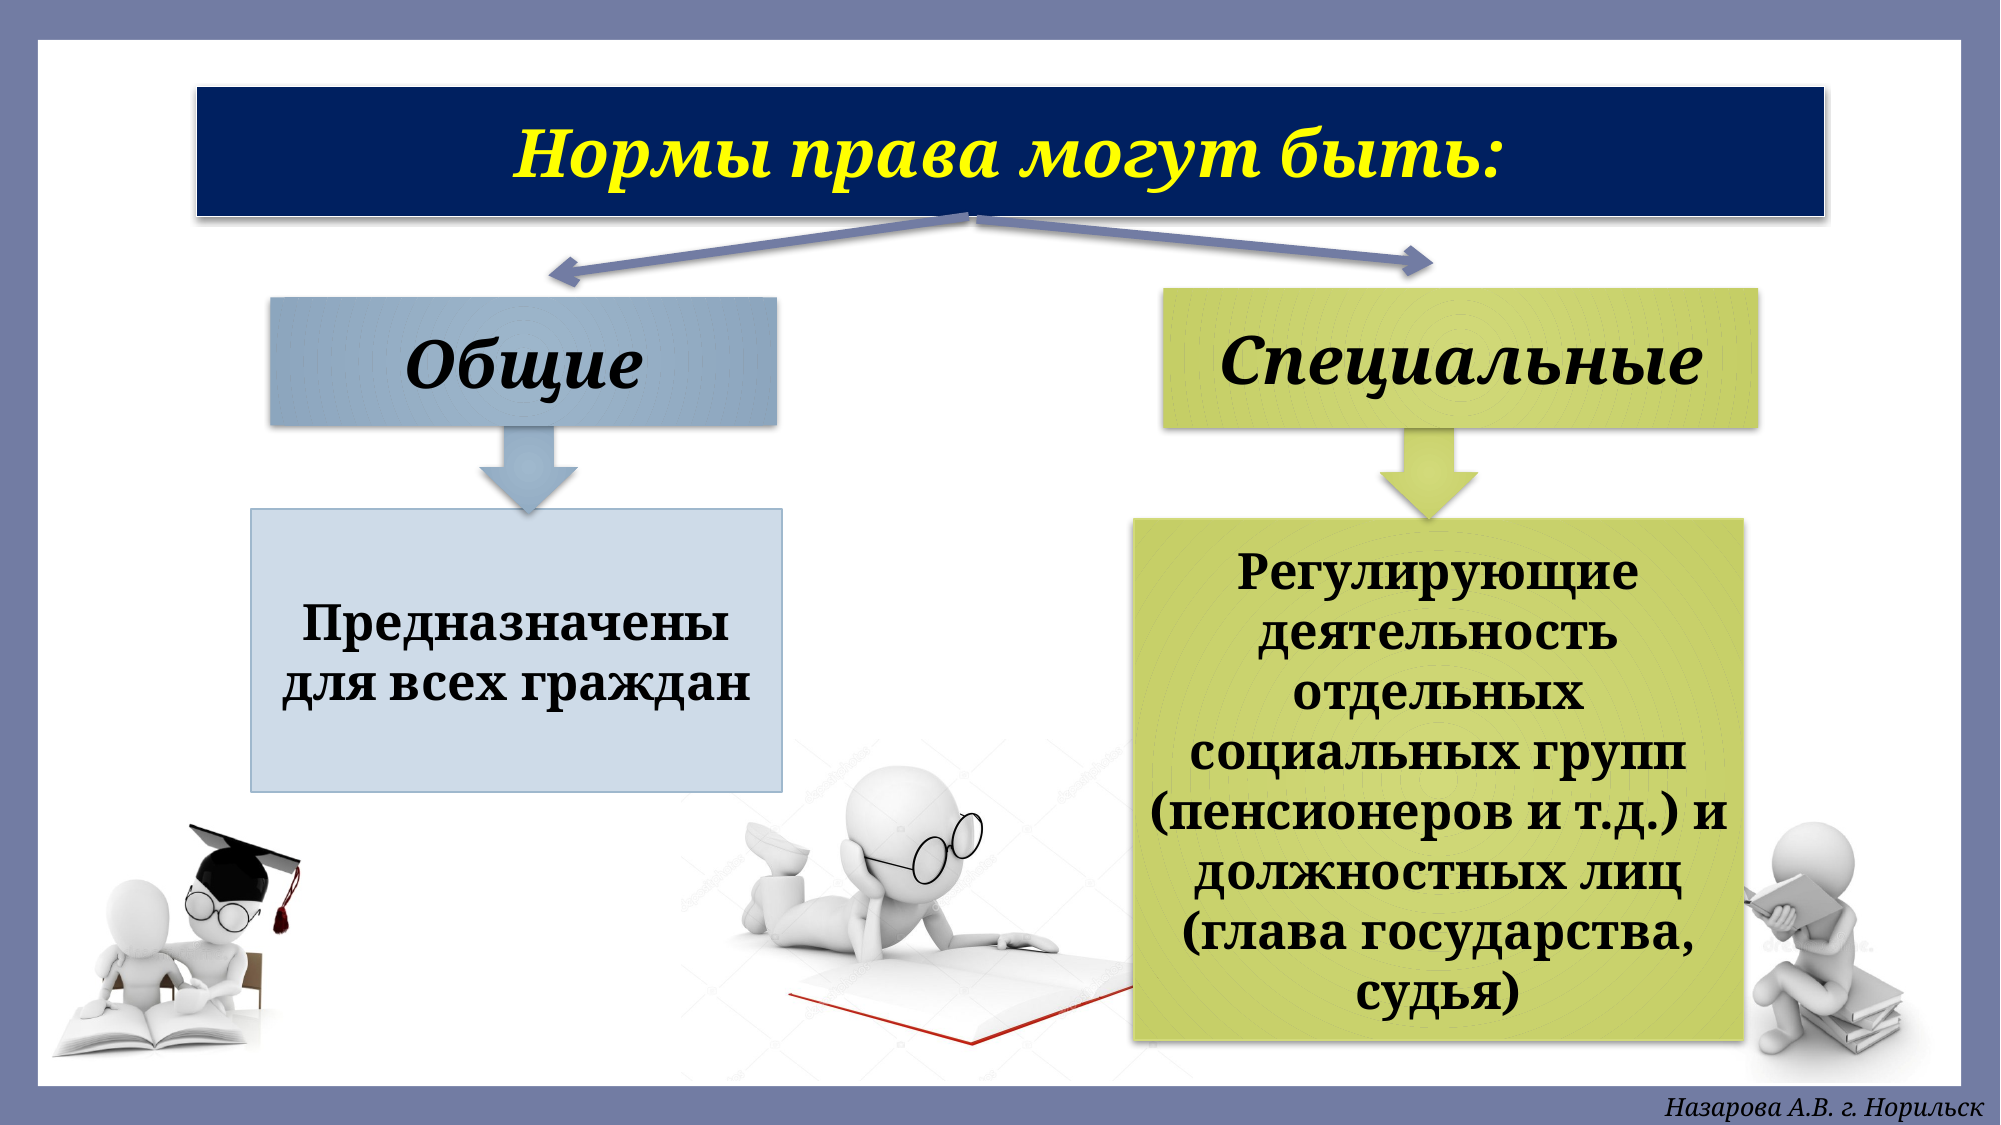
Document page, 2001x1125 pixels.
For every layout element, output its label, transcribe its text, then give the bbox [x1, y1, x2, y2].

text_box Назарова А.В. г. Норильск [1583, 1084, 2000, 1125]
picture [1676, 798, 1961, 1083]
text_box [1379, 437, 1479, 520]
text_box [548, 216, 970, 276]
picture [680, 739, 1193, 1081]
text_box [976, 218, 1434, 264]
text_box Регулирующие деятельность отдельных социальных групп (пенсионеров и т.д.) и должностных лиц (глава государства, судья) [1133, 518, 1744, 1041]
text_box Общие [270, 297, 777, 426]
picture [39, 814, 311, 1085]
text_box Специальные [1163, 288, 1759, 428]
text_box Нормы права могут быть: [196, 86, 1825, 217]
text_box Предназначены для всех граждан [250, 508, 783, 793]
text_box [479, 434, 578, 514]
